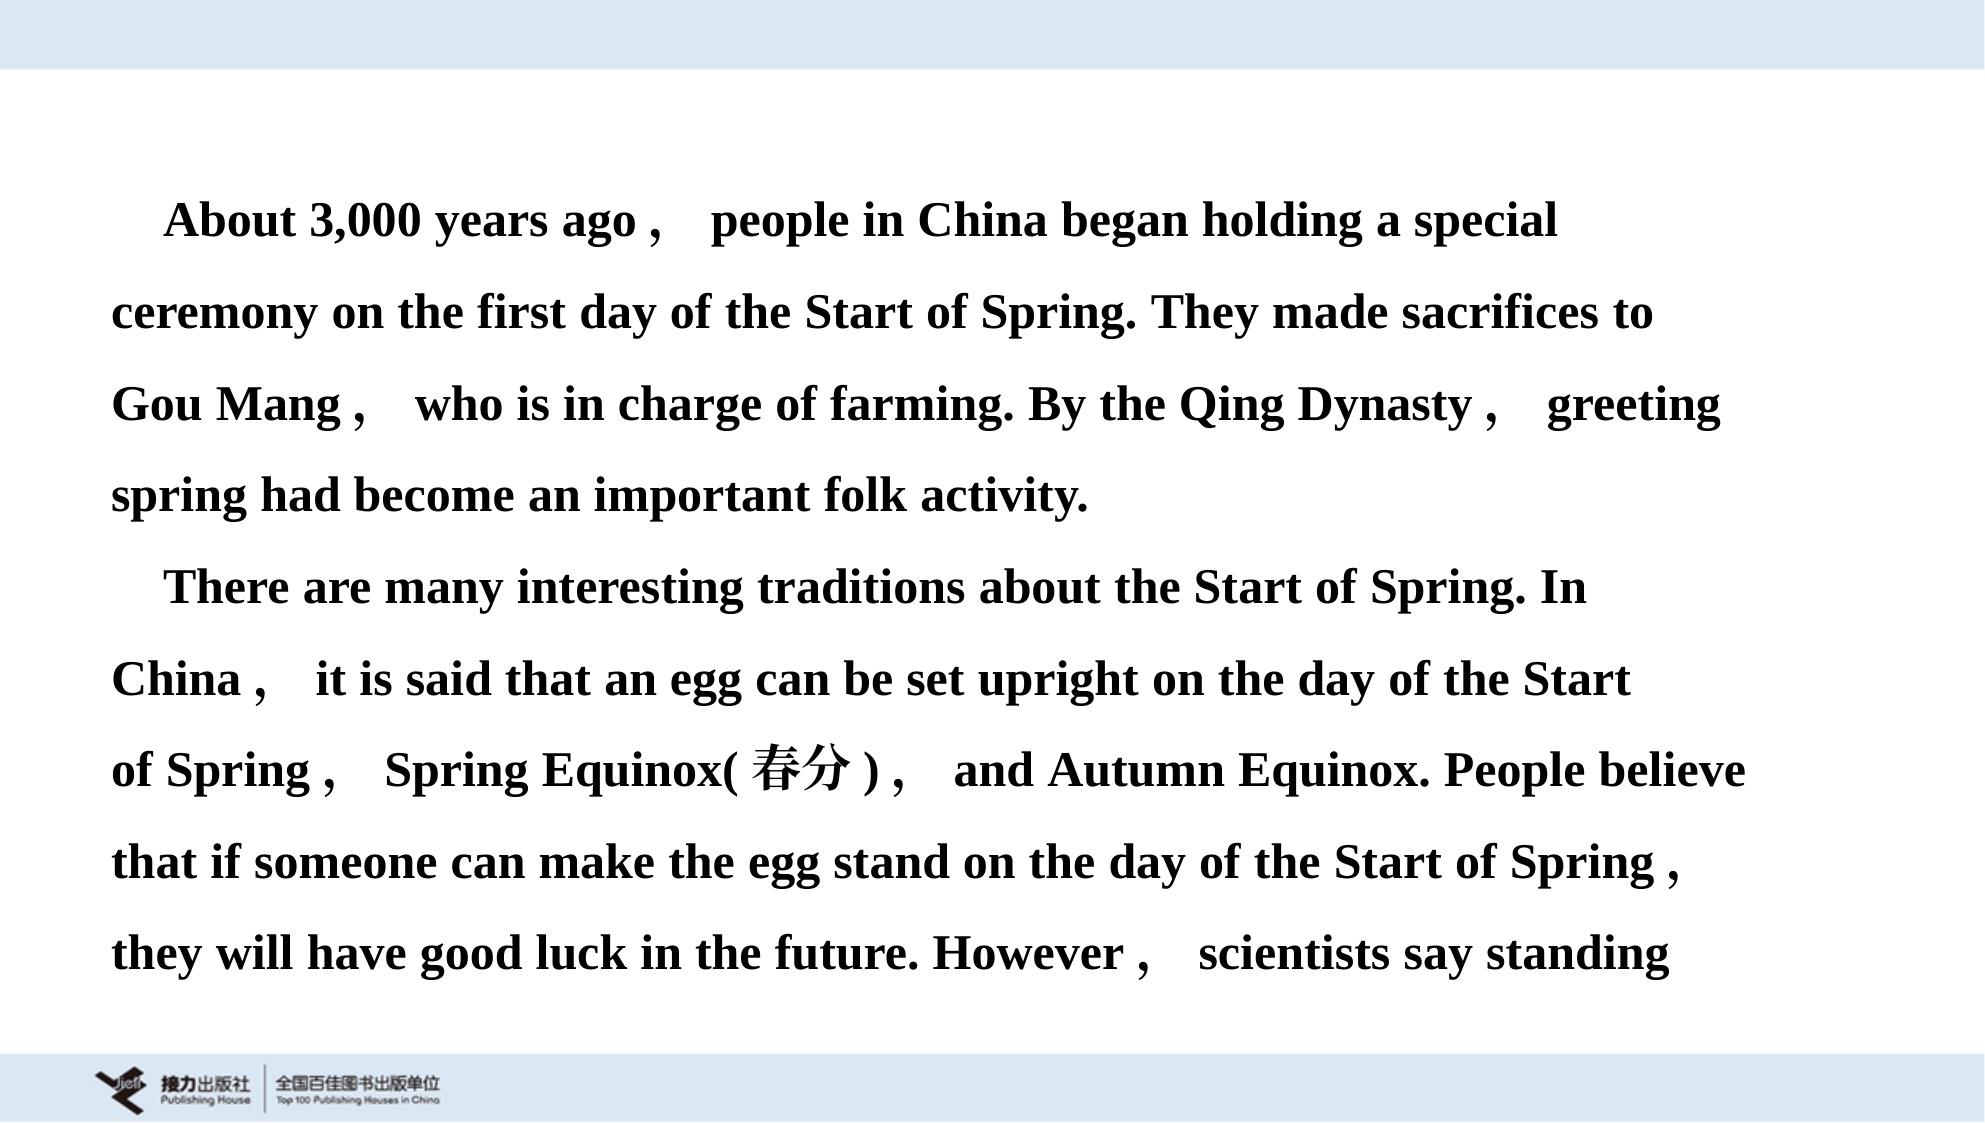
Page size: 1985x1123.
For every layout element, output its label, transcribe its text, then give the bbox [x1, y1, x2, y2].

text_box About 3,000 years ago，people in China began holding a special ceremony on the first day of the Start of Spring. They made sacrifices to Gou Mang，who is in charge of farming. By the Qing Dynasty，greeting spring had become an important folk activity. There are many interesting traditions about the Start of Spring. In China，it is said that an egg can be set upright on the day of the Start of Spring，Spring Equinox(春分)，and Autumn Equinox. People believe that if someone can make the egg stand on the day of the Start of Spring， they will have good luck in the future. However，scientists say standing [111, 154, 1874, 980]
picture [0, 0, 1985, 1122]
